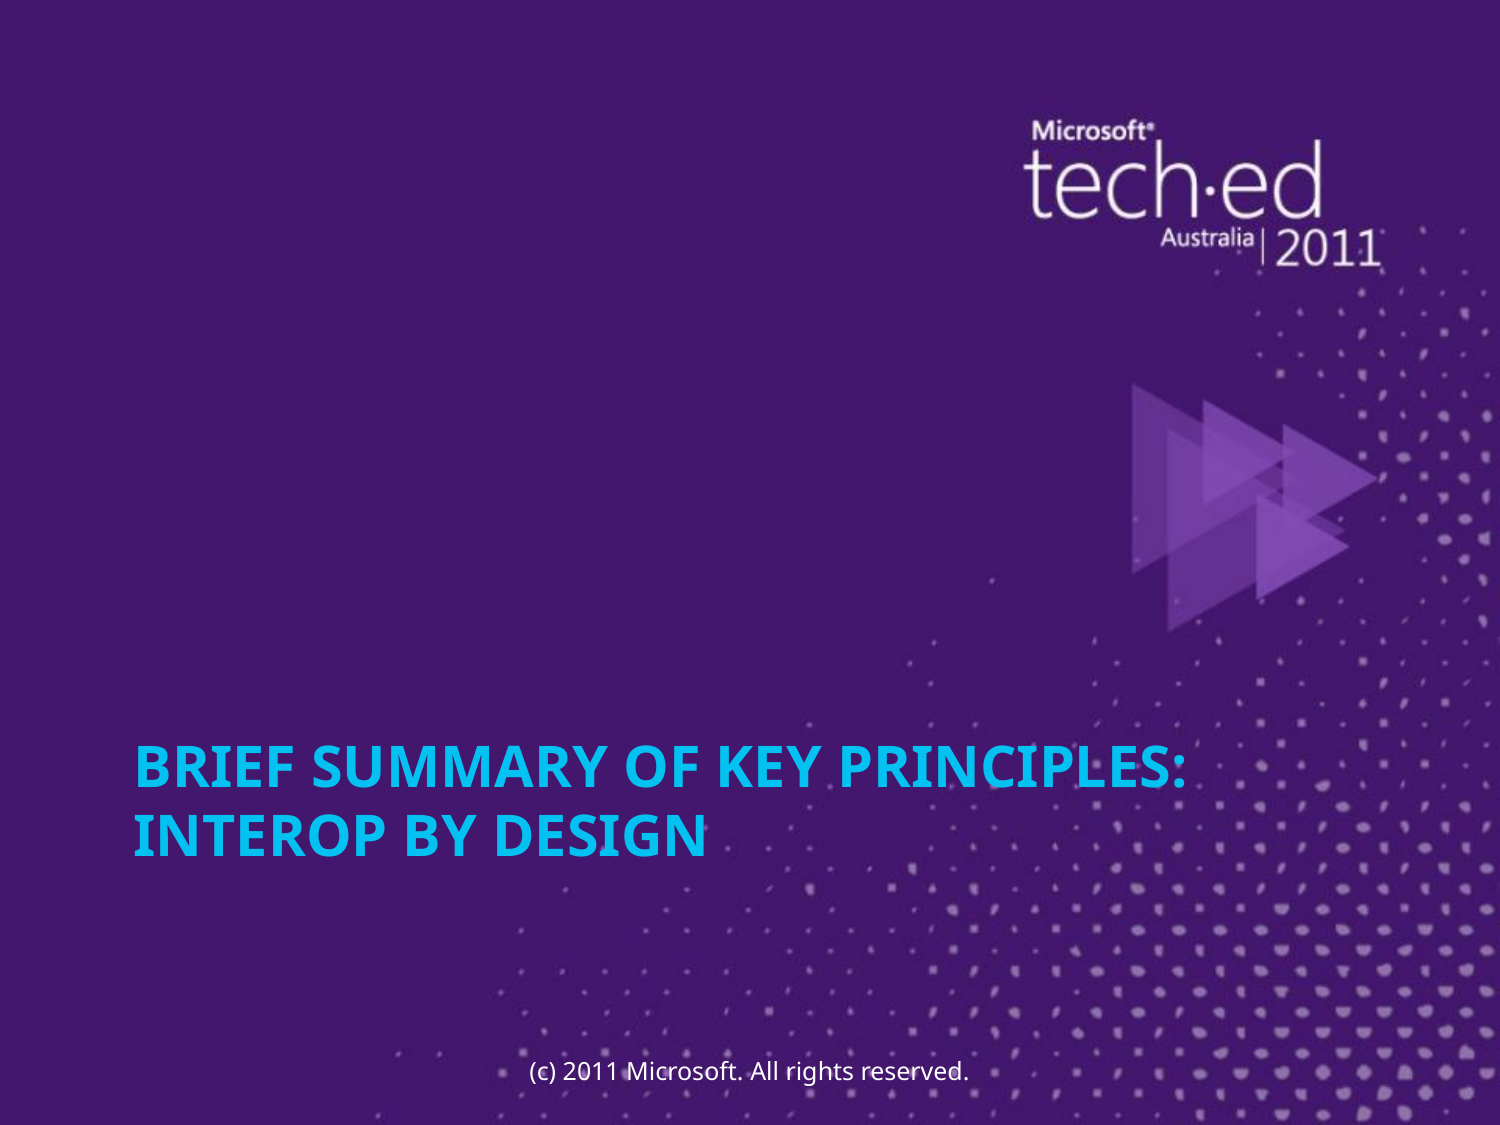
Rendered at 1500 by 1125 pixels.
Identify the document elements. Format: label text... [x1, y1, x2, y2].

title Brief summary of key principles: interop by design [118, 722, 1394, 947]
footer (c) 2011 Microsoft. All rights reserved. [512, 1042, 988, 1103]
picture [0, 0, 1500, 1125]
